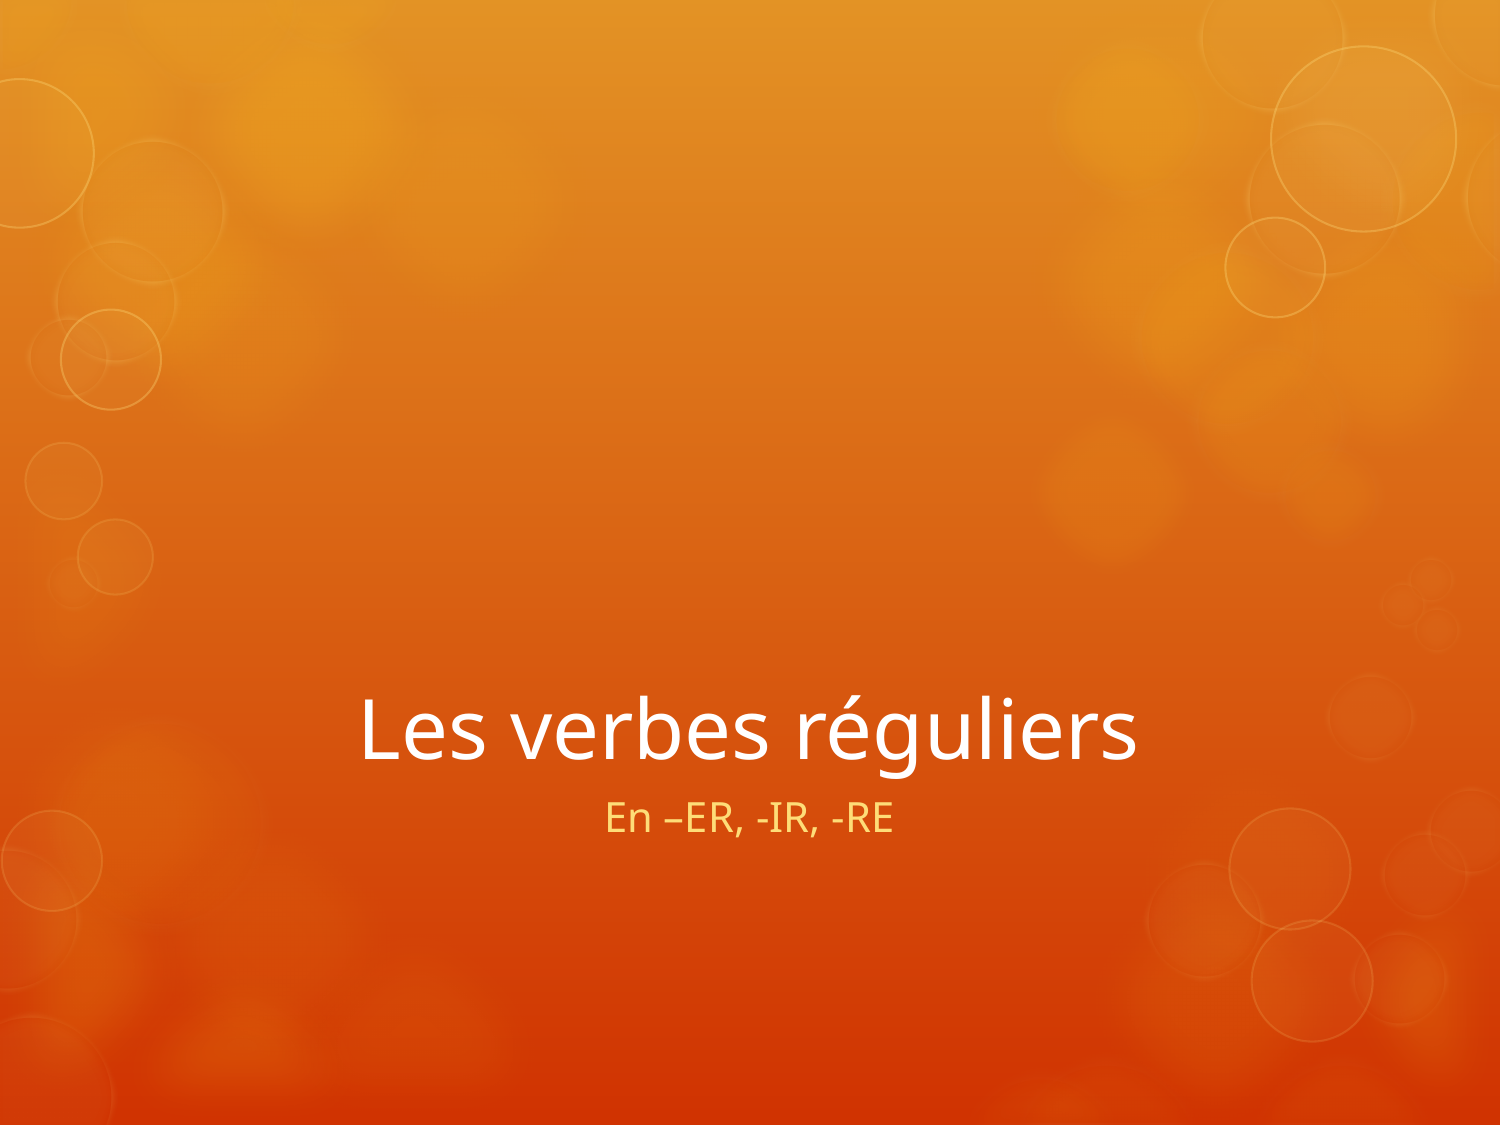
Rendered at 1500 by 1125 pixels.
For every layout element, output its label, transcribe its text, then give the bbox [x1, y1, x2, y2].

subtitle En –ER, -IR, -RE [165, 783, 1334, 925]
title Les verbes réguliers [165, 542, 1334, 783]
